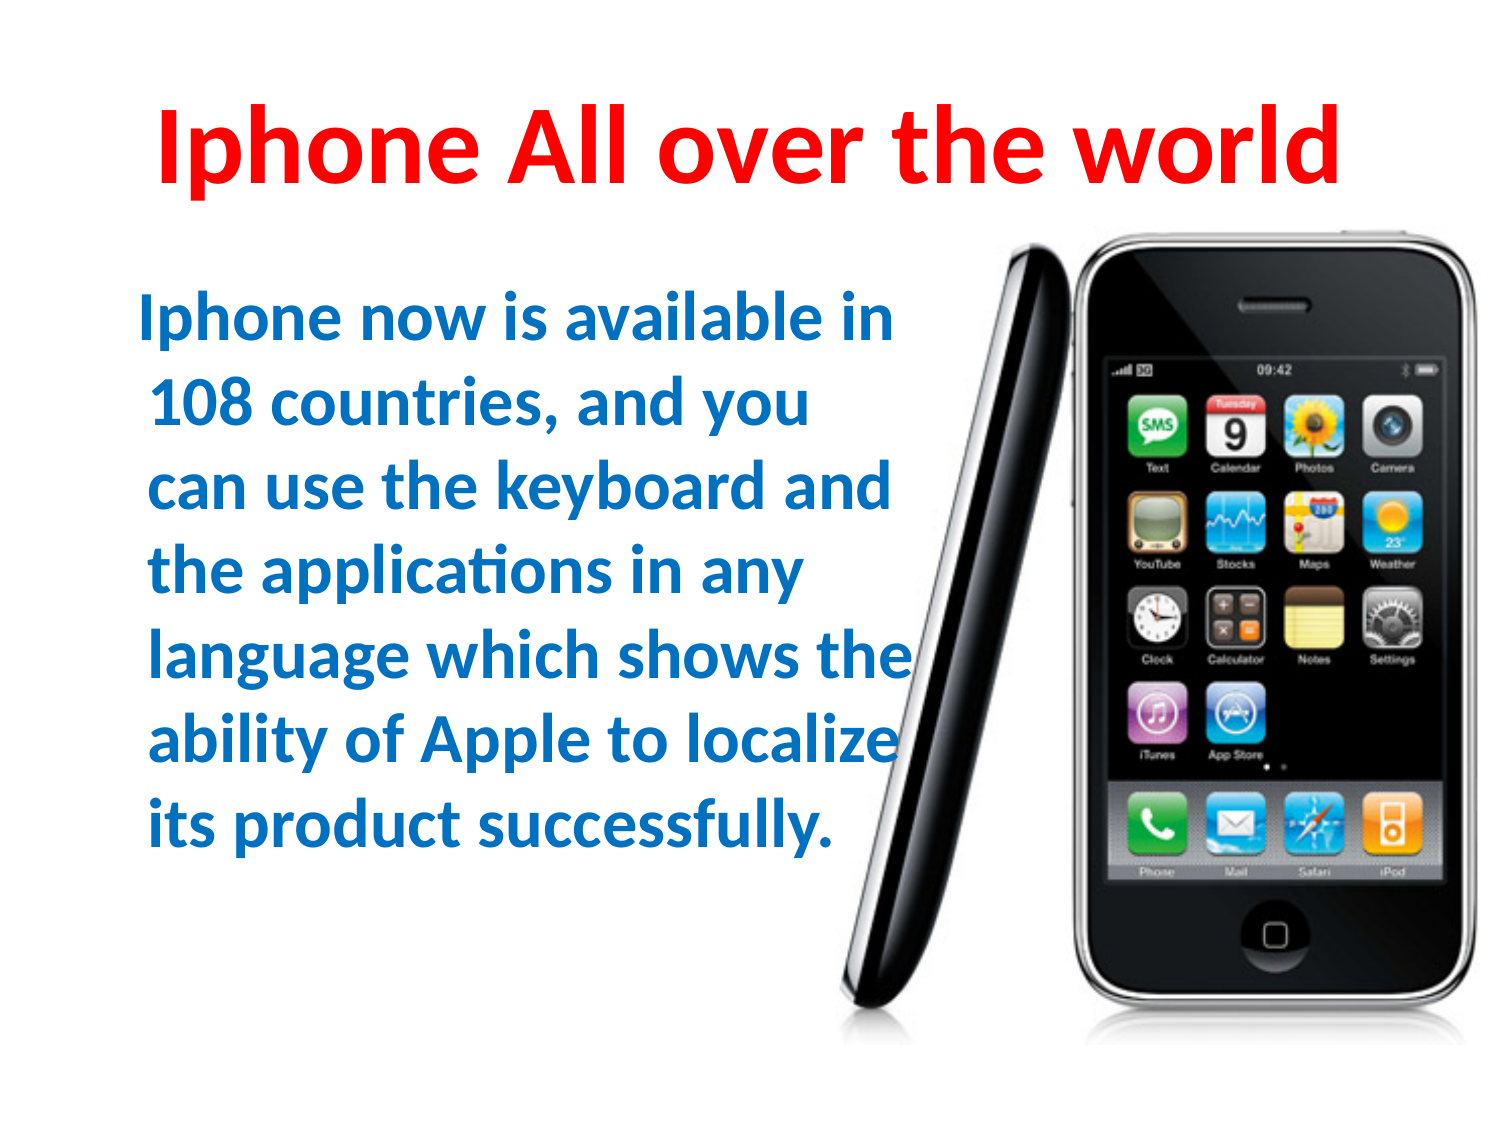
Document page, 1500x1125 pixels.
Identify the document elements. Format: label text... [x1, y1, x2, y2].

list Iphone now is available in 108 countries, and you can use the keyboard and the applications in any language which shows the ability of Apple to localize its product successfully. [75, 262, 815, 1005]
title Iphone All over the world [75, 45, 1425, 233]
picture [820, 210, 1500, 1045]
